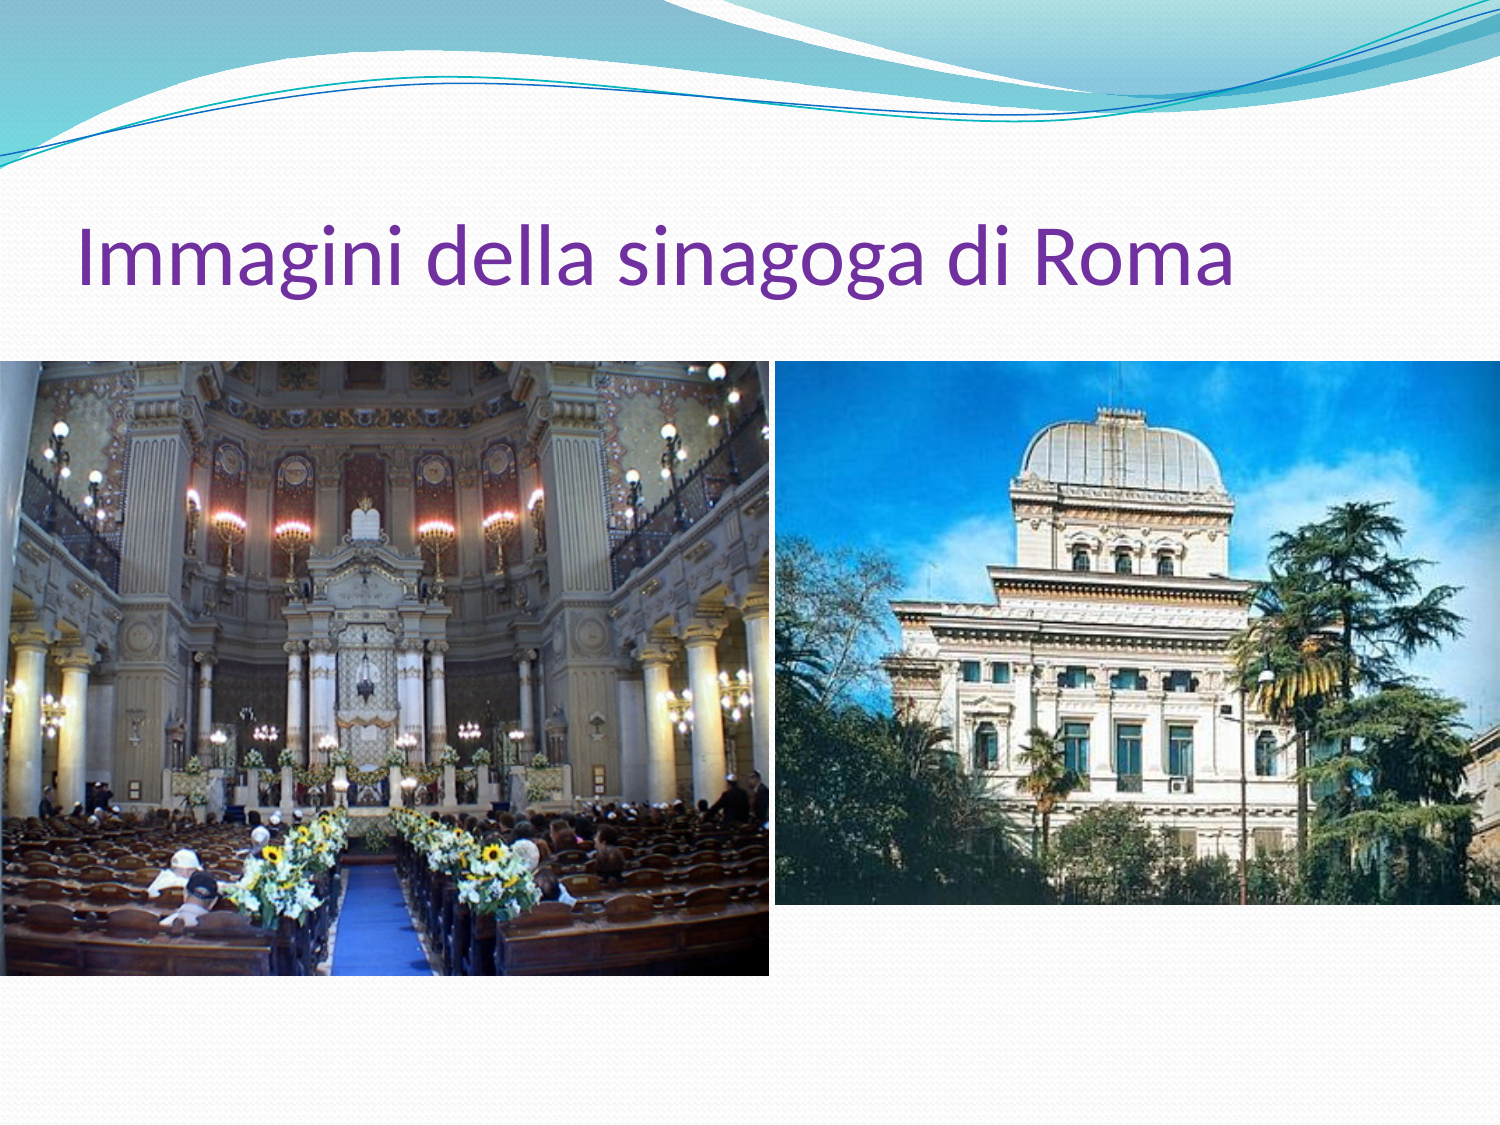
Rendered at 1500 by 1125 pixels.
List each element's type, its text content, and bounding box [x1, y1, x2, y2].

title Immagini della sinagoga di Roma [75, 115, 1425, 303]
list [775, 361, 1500, 906]
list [0, 361, 770, 977]
